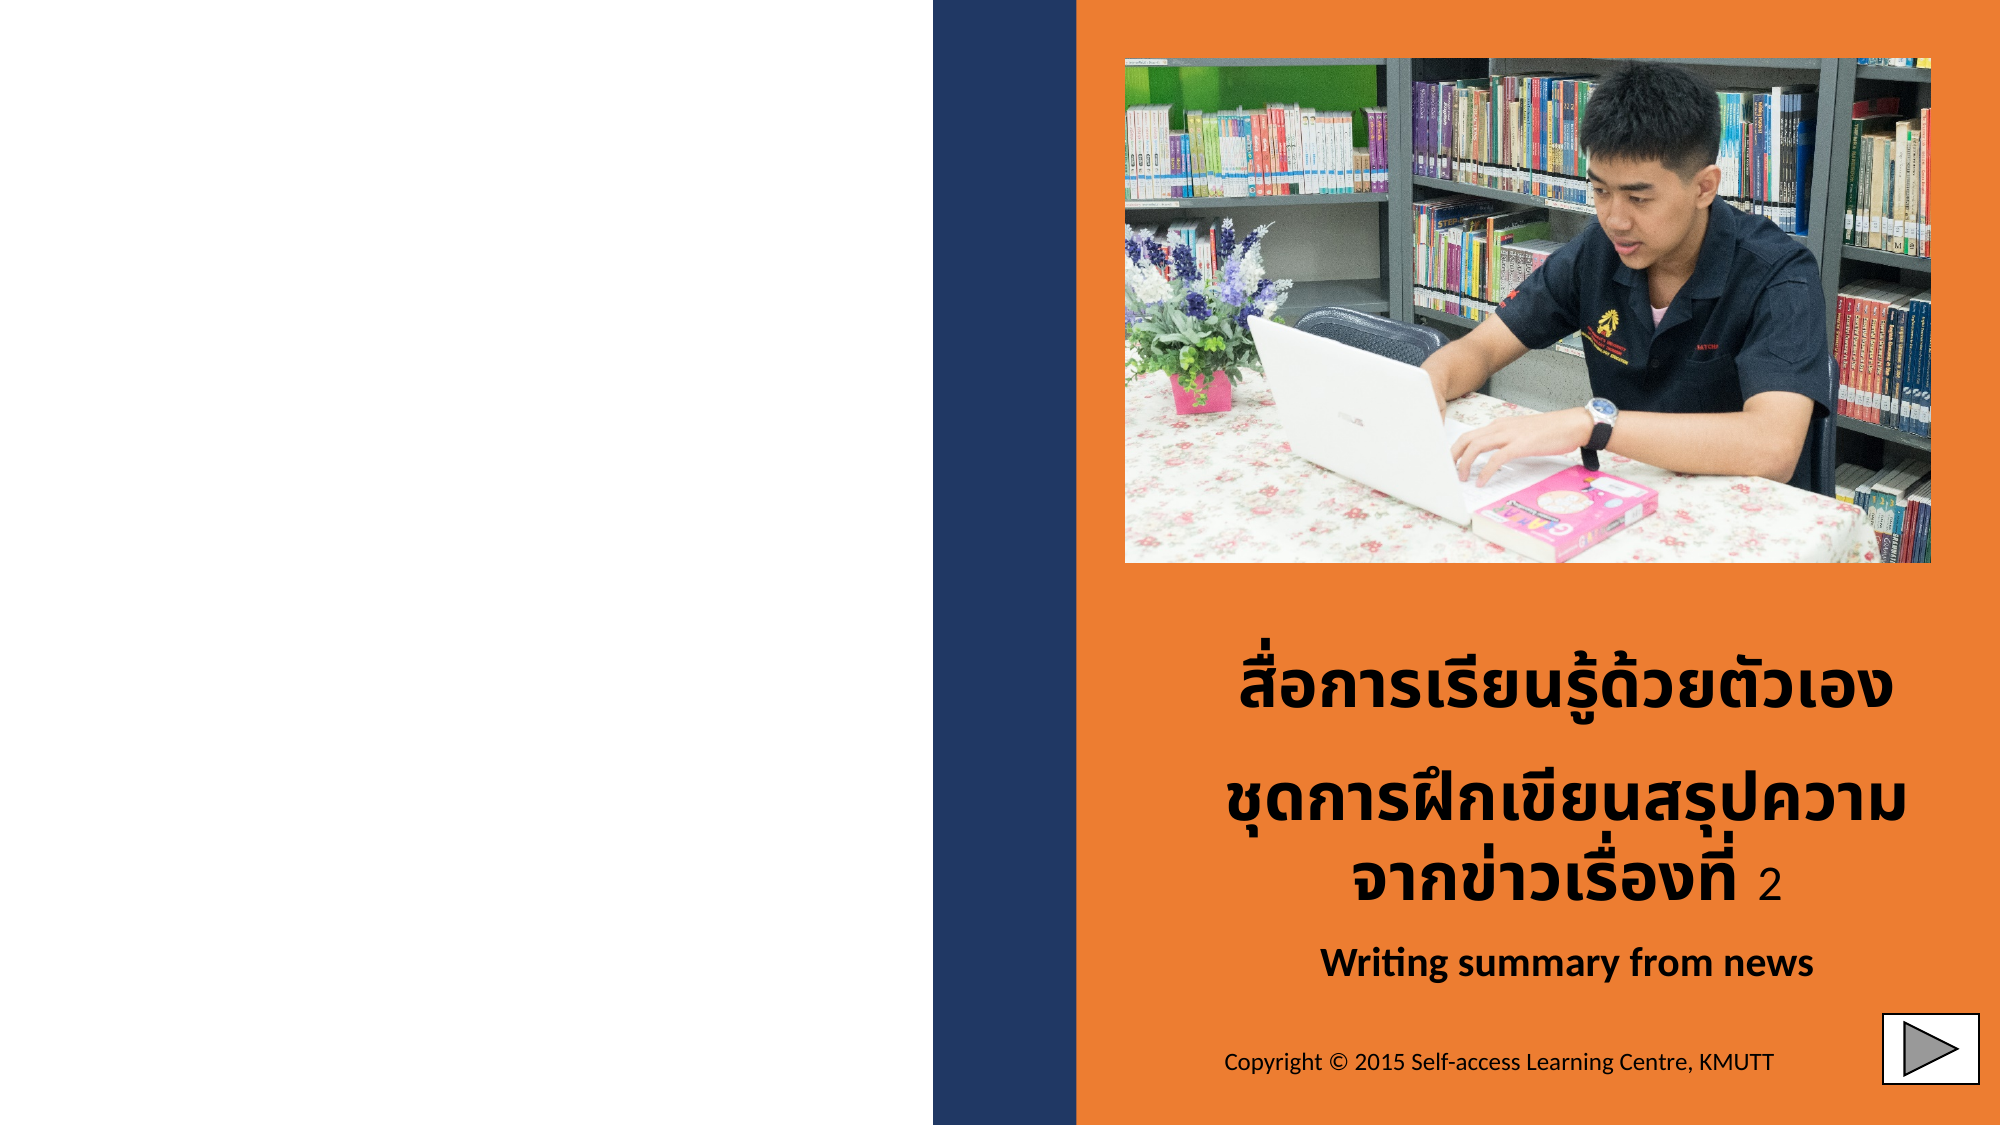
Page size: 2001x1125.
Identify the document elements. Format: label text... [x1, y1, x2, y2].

text_box [1882, 1013, 1980, 1085]
text_box [932, 0, 1077, 1125]
text_box สื่อการเรียนรู้ด้วยตัวเอง ชุดการฝึกเขียนสรุปความจากข่าวเรื่องที่ 2 Writing summary from news [1203, 632, 1931, 994]
text_box [1077, 0, 2000, 1125]
text_box Copyright © 2015 Self-access Learning Centre, KMUTT [1207, 1036, 1849, 1084]
picture [1125, 58, 1931, 563]
